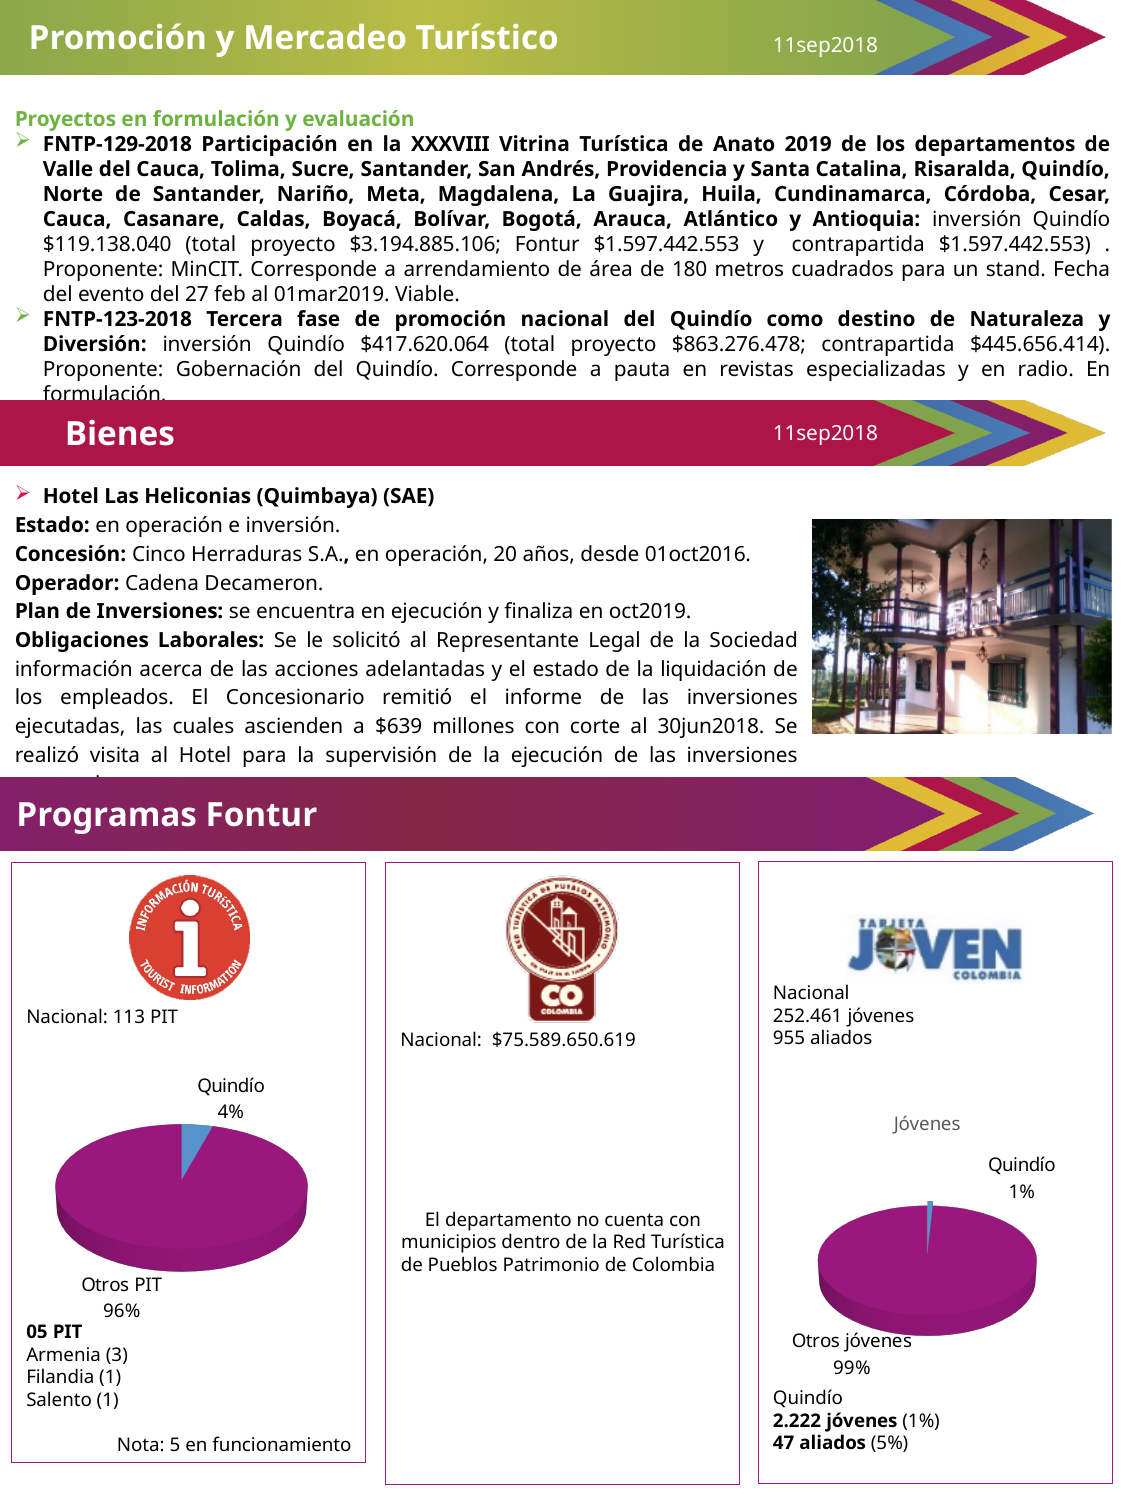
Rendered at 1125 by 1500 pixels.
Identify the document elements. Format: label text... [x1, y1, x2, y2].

picture [504, 873, 620, 1025]
picture [0, 400, 1125, 466]
picture [845, 914, 1025, 984]
text_box Nacional: 113 PIT 05 PIT Armenia (3) Filandia (1) Salento (1) Nota: 5 en funcionamiento [11, 1330, 366, 1463]
chart [0, 1066, 409, 1330]
text_box Proyectos en formulación y evaluación FNTP-129-2018 Participación en la XXXVIII Vitrina Turística de Anato 2019 de los departamentos de Valle del Cauca, Tolima, Sucre, Santander, San Andrés, Providencia y Santa Catalina, Risaralda, Quindío, Norte de Santander, Nariño, Meta, Magdalena, La Guajira, Huila, Cundinamarca, Córdoba, Cesar, Cauca, Casanare, Caldas, Boyacá, Bolívar, Bogotá, Arauca, Atlántico y Antioquia: inversión Quindío $119.138.040 (total proyecto $3.194.885.106; Fontur $1.597.442.553 y contrapartida $1.597.442.553) . Proponente: MinCIT. Corresponde a arrendamiento de área de 180 metros cuadrados para un stand. Fecha del evento del 27 feb al 01mar2019. Viable. FNTP-123-2018 Tercera fase de promoción nacional del Quindío como destino de Naturaleza y Diversión: inversión Quindío $417.620.064 (total proyecto $863.276.478; contrapartida $445.656.414). Proponente: Gobernación del Quindío. Corresponde a pauta en revistas especializadas y en radio. En formulación. [0, 75, 1125, 400]
picture [129, 875, 250, 1000]
chart [590, 1090, 1125, 1395]
text_box Nacional 252.461 jóvenes 955 aliados Quindío 2.222 jóvenes (1%) 47 aliados (5%) [758, 861, 1113, 1090]
picture [0, 0, 1125, 75]
picture [0, 777, 1113, 851]
text_box Nacional: 113 PIT 05 PIT Armenia (3) Filandia (1) Salento (1) Nota: 5 en funcionamiento [11, 862, 366, 1066]
text_box Nacional 252.461 jóvenes 955 aliados Quindío 2.222 jóvenes (1%) 47 aliados (5%) [758, 1395, 1113, 1484]
text_box Nacional: $75.589.650.619 El departamento no cuenta con municipios dentro de la Red Turística de Pueblos Patrimonio de Colombia [385, 862, 740, 1485]
picture [812, 519, 1113, 734]
text_box Hotel Las Heliconias (Quimbaya) (SAE) Estado: en operación e inversión. Concesión: Cinco Herraduras S.A., en operación, 20 años, desde 01oct2016. Operador: Cadena Decameron. Plan de Inversiones: se encuentra en ejecución y finaliza en oct2019. Obligaciones Laborales: Se le solicitó al Representante Legal de la Sociedad información acerca de las acciones adelantadas y el estado de la liquidación de los empleados. El Concesionario remitió el informe de las inversiones ejecutadas, las cuales ascienden a $639 millones con corte al 30jun2018. Se realizó visita al Hotel para la supervisión de la ejecución de las inversiones reportadas. [0, 472, 813, 777]
